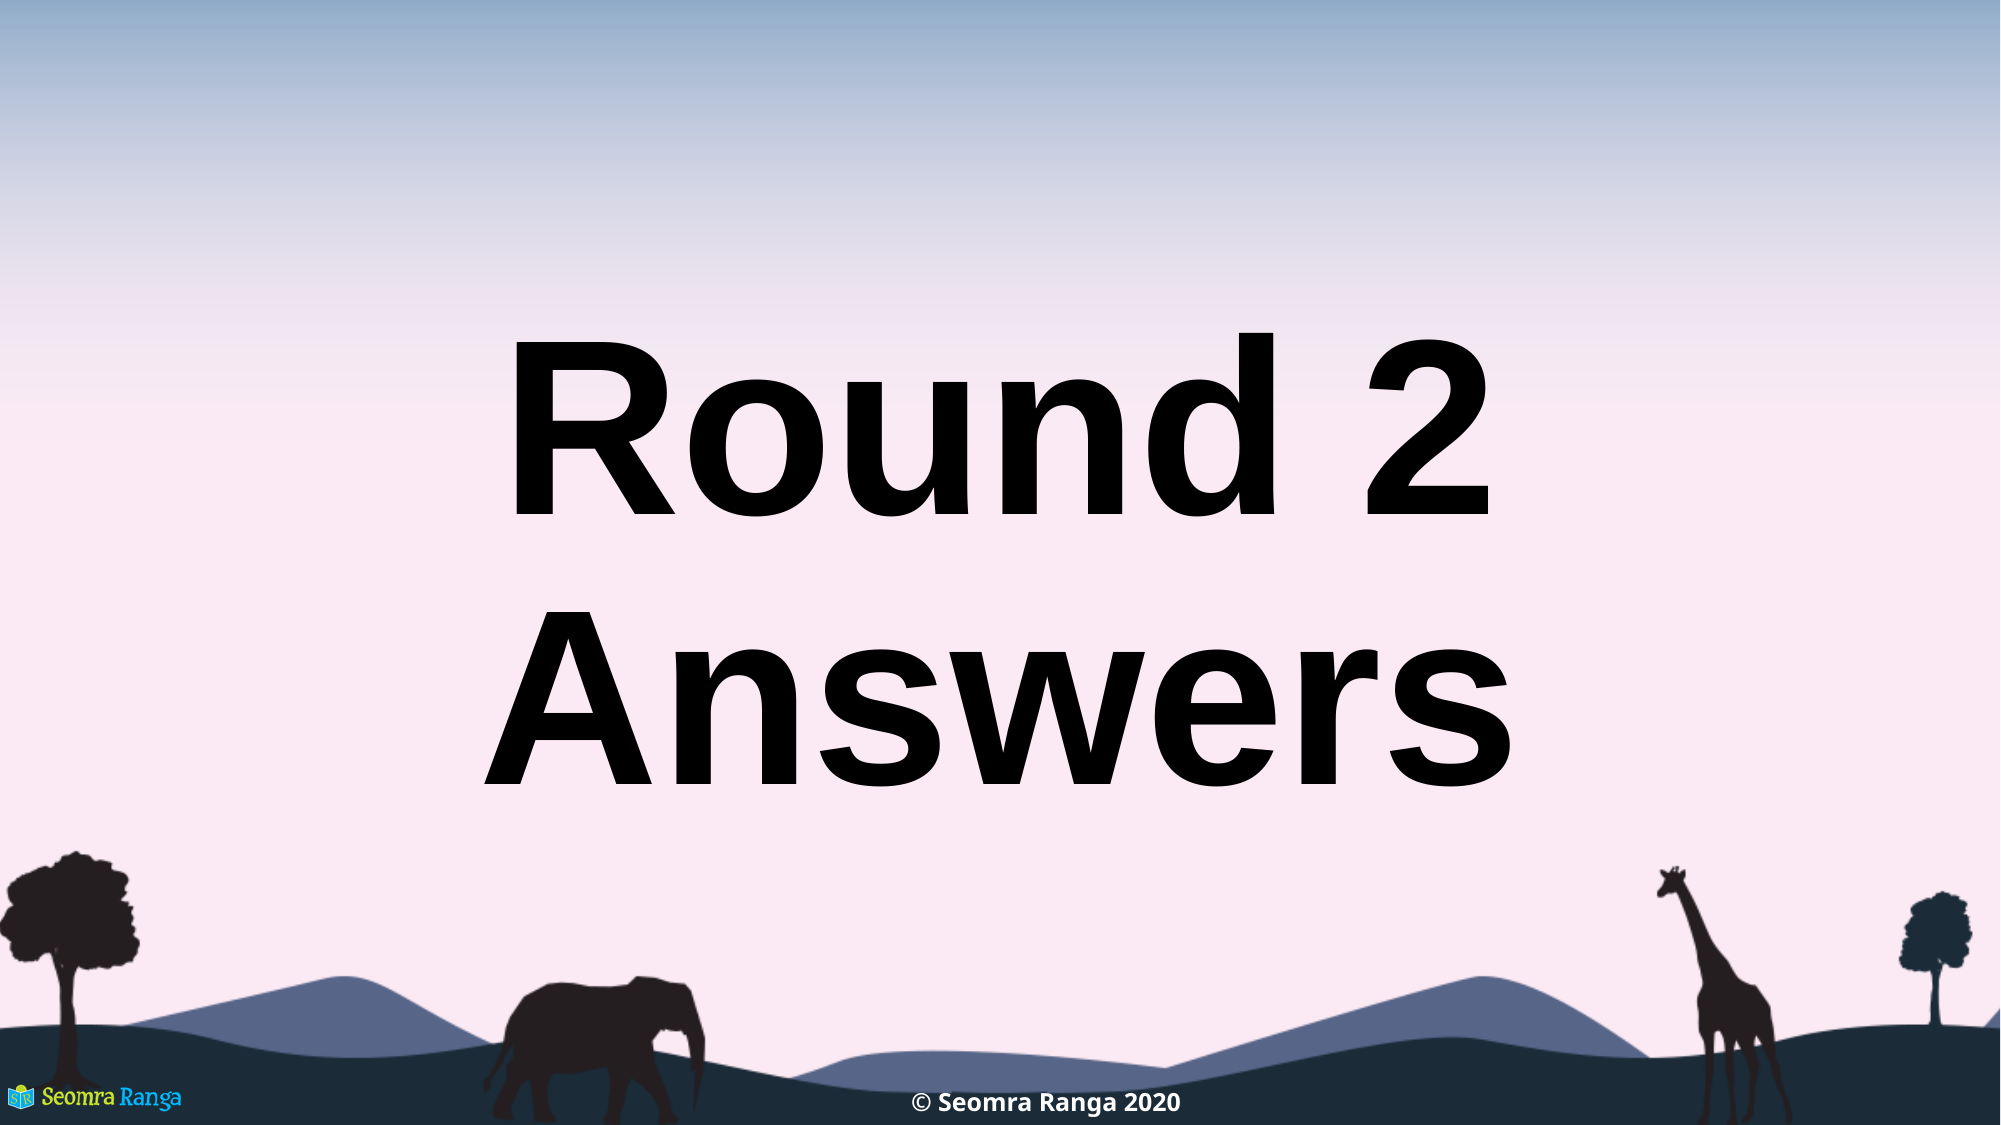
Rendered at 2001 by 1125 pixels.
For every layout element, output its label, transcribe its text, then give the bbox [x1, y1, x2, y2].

picture [0, 0, 2001, 1125]
text_box © Seomra Ranga 2020 www.seomraranga.com [762, 1079, 1330, 1125]
list Round 2 Answers [137, 190, 1863, 910]
